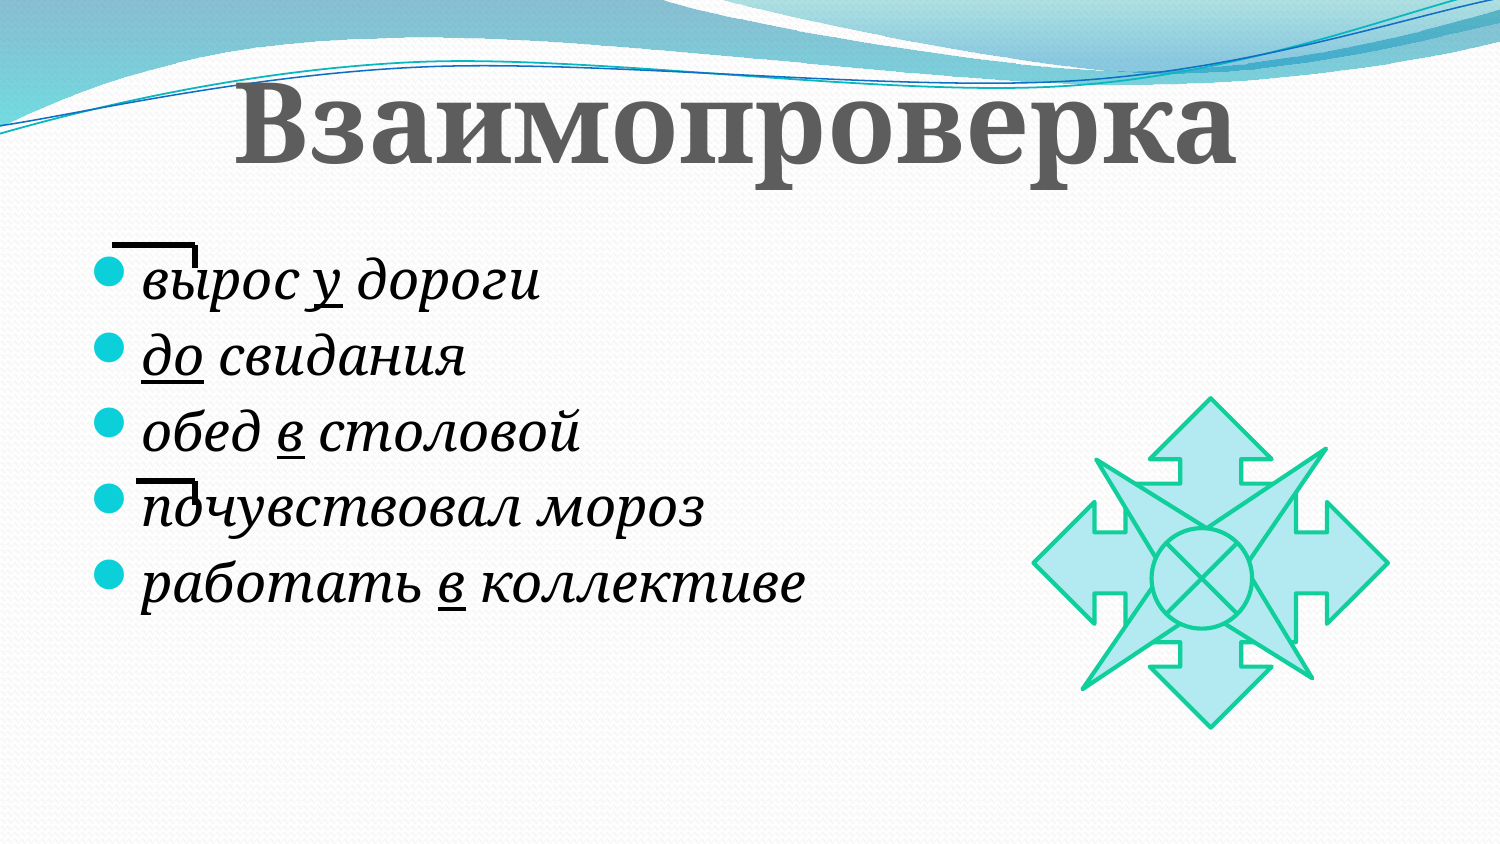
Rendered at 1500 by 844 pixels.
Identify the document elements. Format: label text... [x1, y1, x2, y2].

text_box [1252, 494, 1391, 645]
text_box [1147, 627, 1274, 730]
text_box Взаимопроверка [218, 43, 1256, 194]
text_box [1137, 396, 1274, 525]
text_box [1031, 499, 1153, 626]
list вырос у дороги до свидания обед в столовой почувствовал мороз работать в коллективе [75, 238, 1425, 779]
text_box [1080, 586, 1180, 691]
text_box [1149, 526, 1255, 631]
text_box [1224, 579, 1315, 681]
text_box [1094, 446, 1328, 561]
